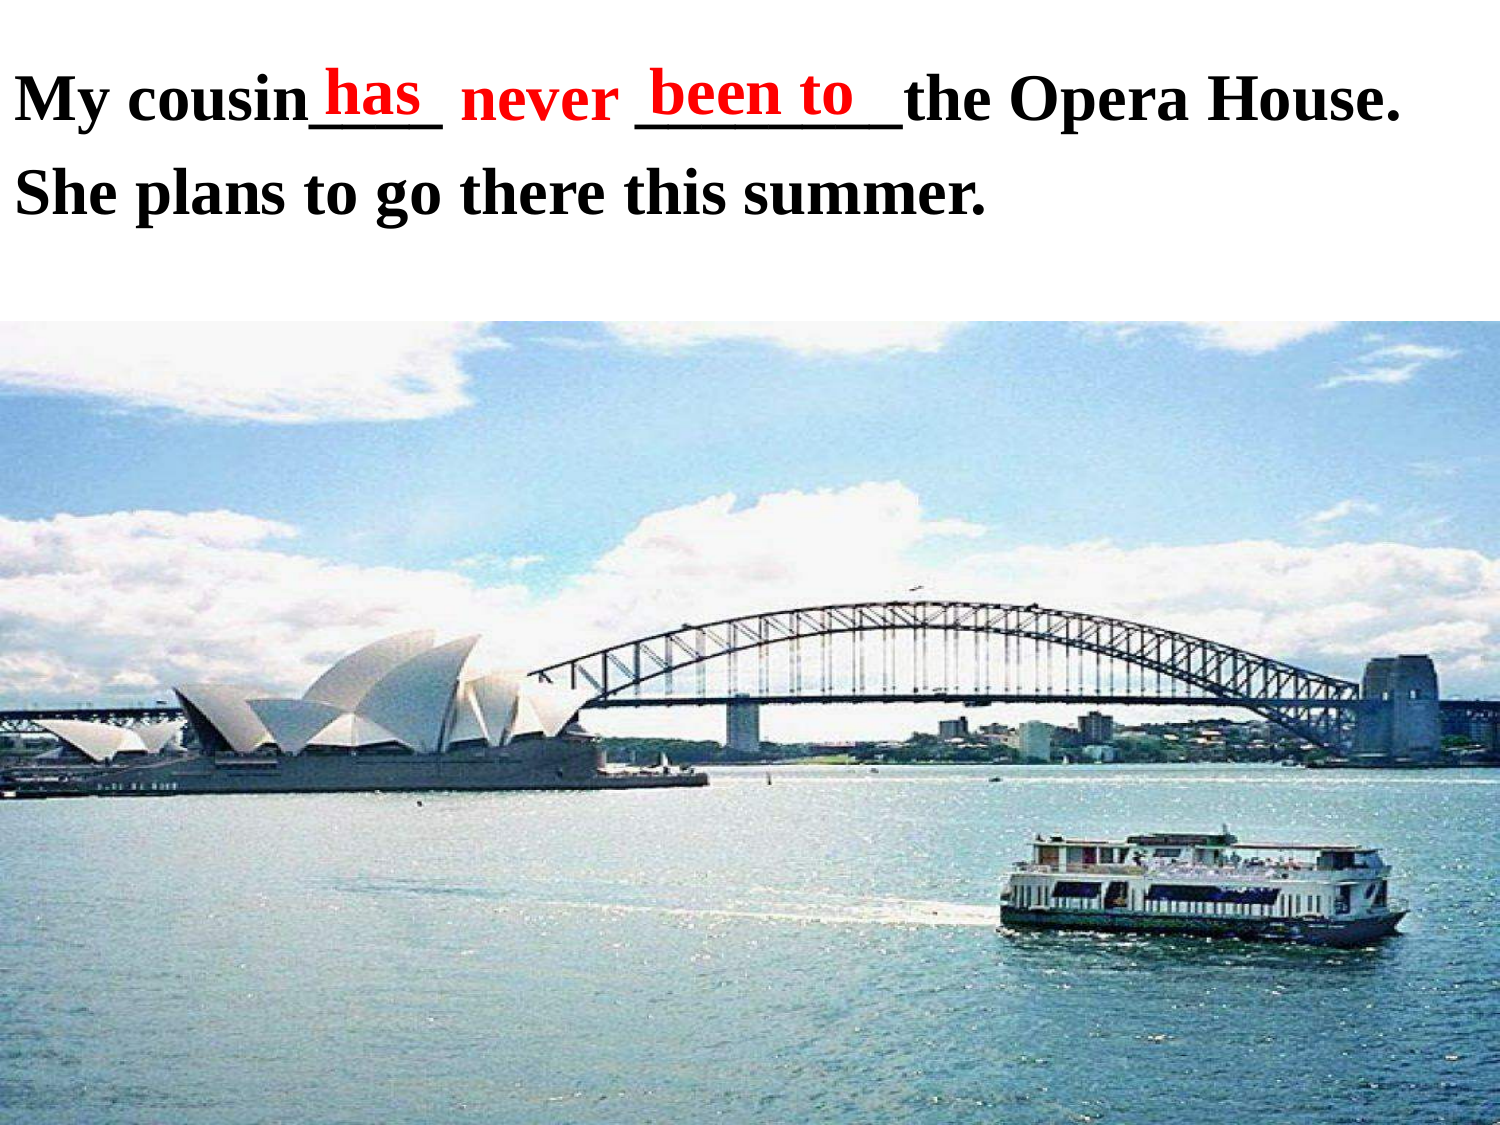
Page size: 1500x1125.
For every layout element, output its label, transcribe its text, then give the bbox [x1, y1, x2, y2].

text_box has [309, 40, 437, 136]
text_box My cousin____ never ________the Opera House. She plans to go there this summer. [0, 42, 1500, 236]
text_box been to [634, 40, 871, 136]
picture [0, 321, 1500, 1125]
